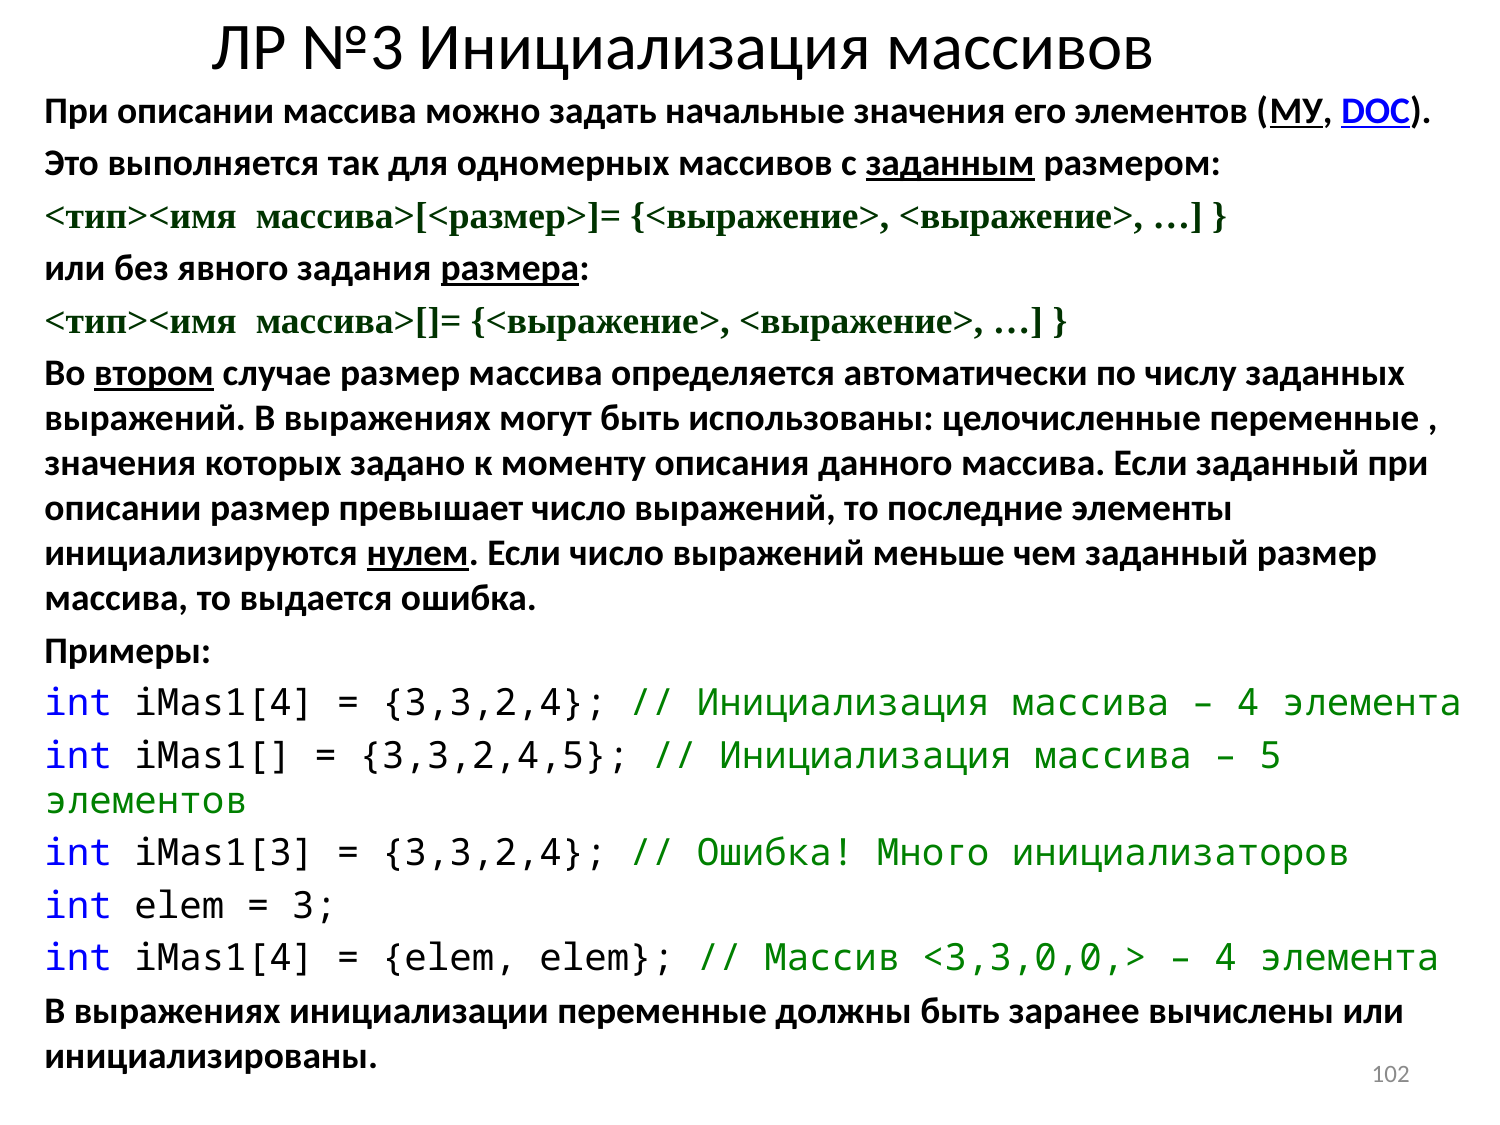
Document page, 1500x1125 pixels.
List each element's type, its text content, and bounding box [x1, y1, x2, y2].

slide_number 102 [1074, 1042, 1425, 1103]
title ЛР №3 Инициализация массивов [159, 7, 1223, 78]
text_box При описании массива можно задать начальные значения его элементов (МУ, DOC). Это выполняется так для одномерных массивов с заданным размером: <тип><имя массива>[<размер>]= {<выражение>, <выражение>, …] } или без явного задания размера: <тип><имя массива>[]= {<выражение>, <выражение>, …] } Во втором случае размер массива определяется автоматически по числу заданных выражений. В выражениях могут быть использованы: целочисленные переменные , значения которых задано к моменту описания данного массива. Если заданный при описании размер превышает число выражений, то последние элементы инициализируются нулем. Если число выражений меньше чем заданный размер массива, то выдается ошибка. Примеры: int iMas1[4] = {3,3,2,4}; // Инициализация массива – 4 элемента int iMas1[] = {3,3,2,4,5}; // Инициализация массива – 5 элементов int iMas1[3] = {3,3,2,4}; // Ошибка! Много инициализаторов int elem = 3; int iMas1[4] = {elem, elem}; // Массив <3,3,0,0,> – 4 элемента В выражениях инициализации переменные должны быть заранее вычислены или инициализированы. [29, 78, 1495, 1047]
